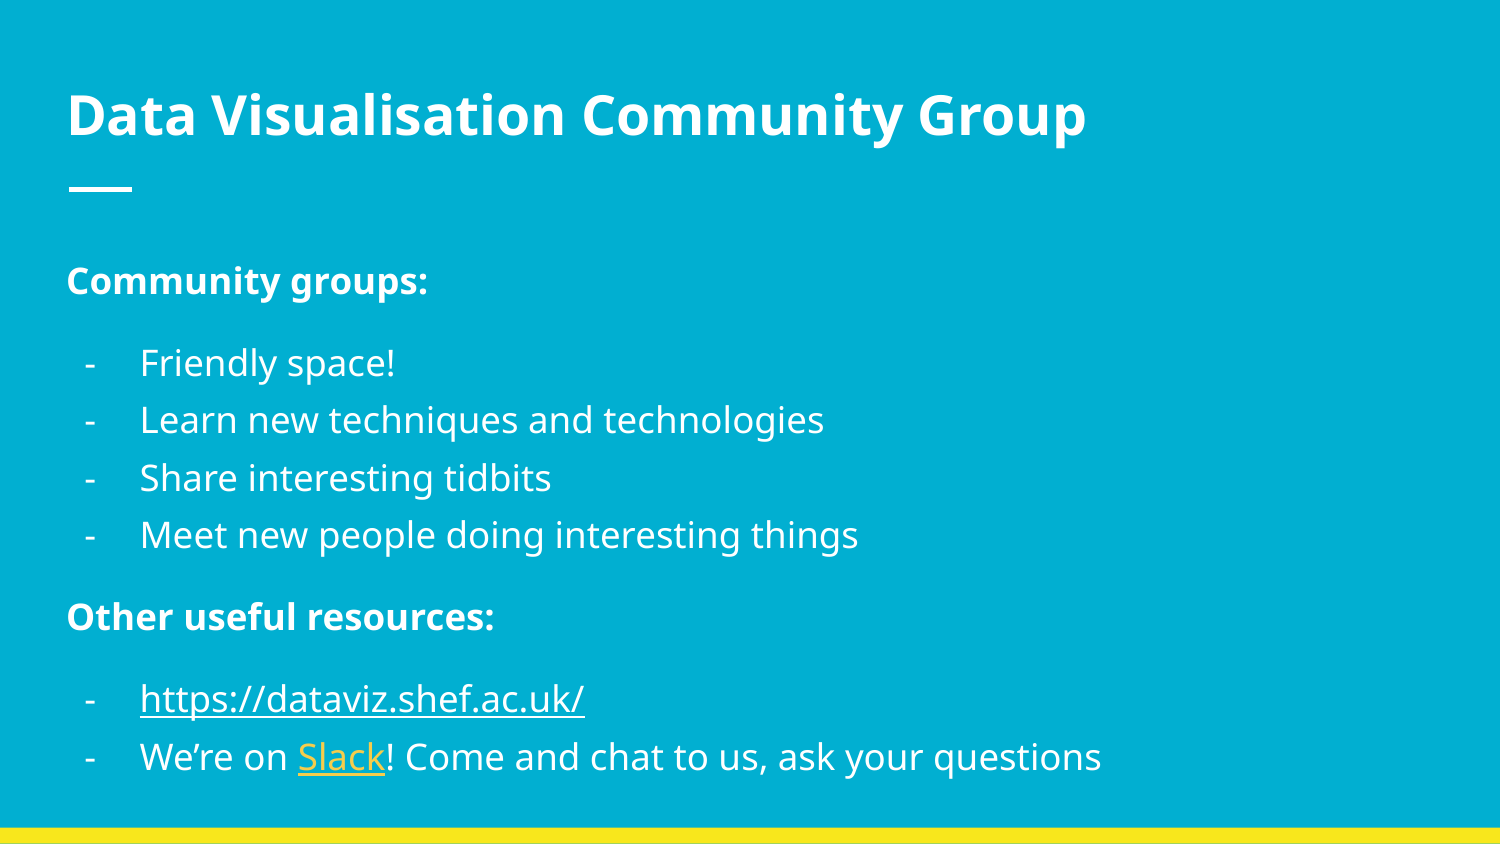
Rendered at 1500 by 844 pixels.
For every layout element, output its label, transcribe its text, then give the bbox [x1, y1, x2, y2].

title Data Visualisation Community Group [51, 61, 1449, 167]
list Community groups: Friendly space! Learn new techniques and technologies Share interesting tidbits Meet new people doing interesting things Other useful resources: https://dataviz.shef.ac.uk/ We’re on Slack! Come and chat to us, ask your questions [51, 232, 1449, 798]
